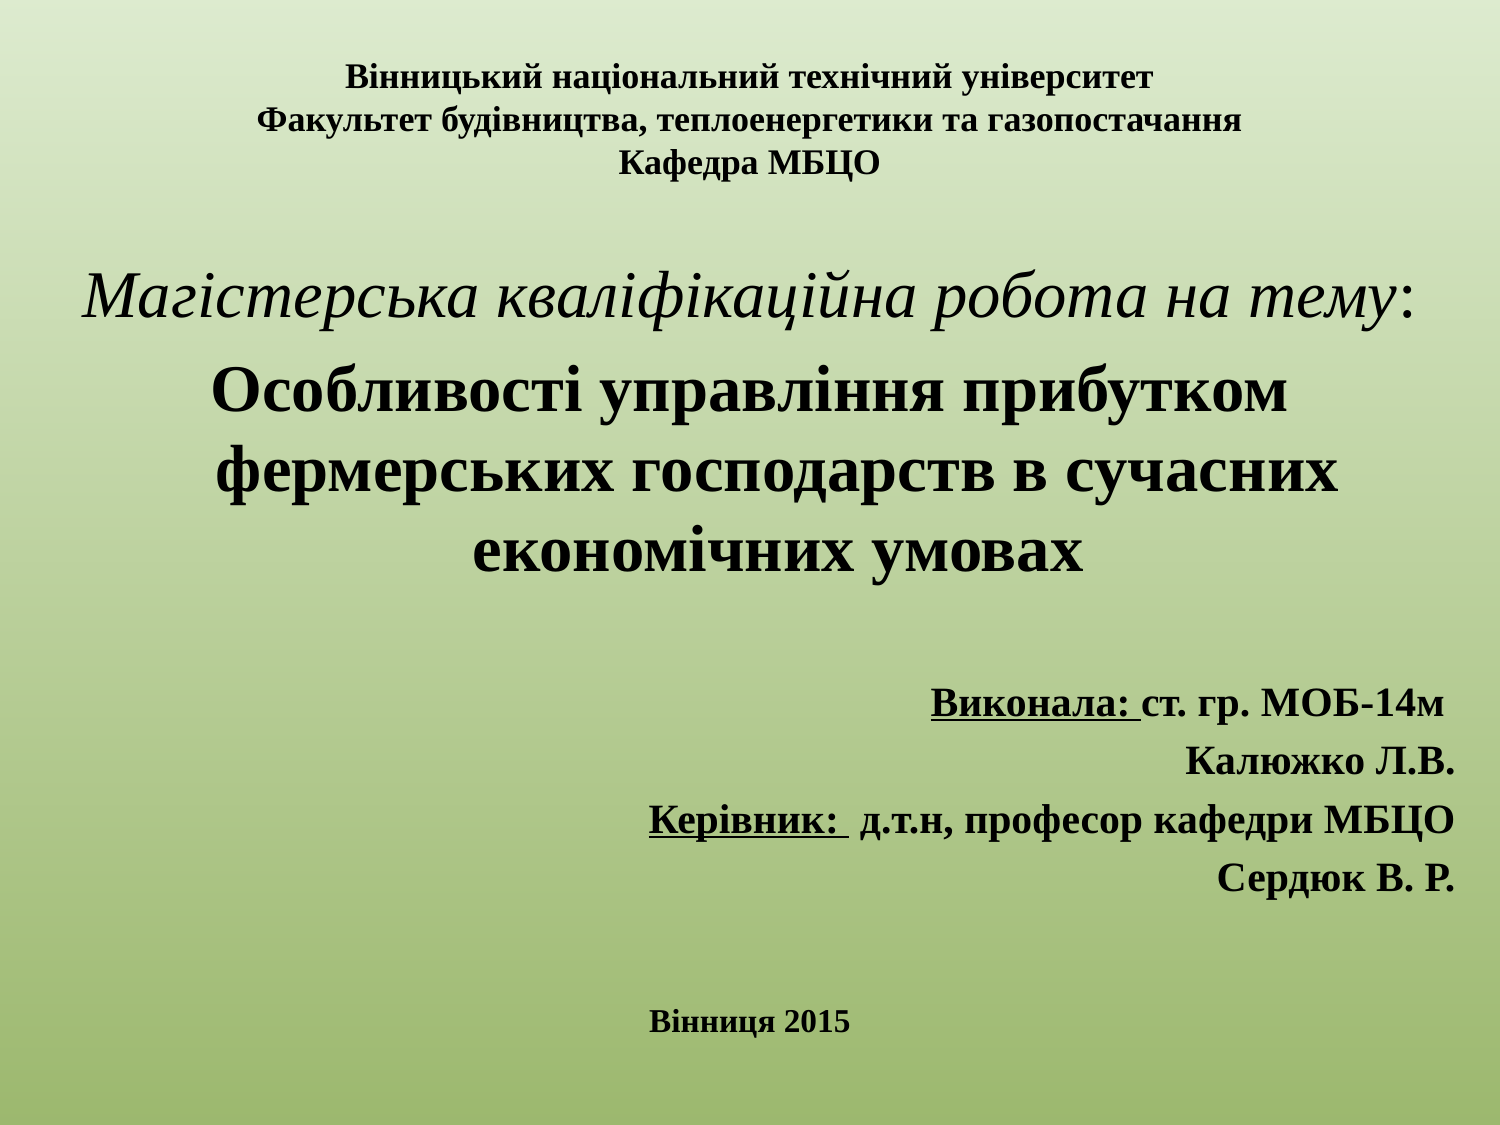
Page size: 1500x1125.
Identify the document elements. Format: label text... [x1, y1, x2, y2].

title Вінницький національний технічний університет Факультет будівництва, теплоенергетики та газопостачання Кафедра МБЦО [75, 45, 1425, 233]
text_box Магістерська кваліфікаційна робота на тему: Особливості управління прибутком фермерських господарств в сучасних економічних умовах Виконала: ст. гр. МОБ-14м Калюжко Л.В. Керівник: д.т.н, професор кафедри МБЦО Сердюк В. Р. Вінниця 2015 [29, 243, 1471, 1106]
